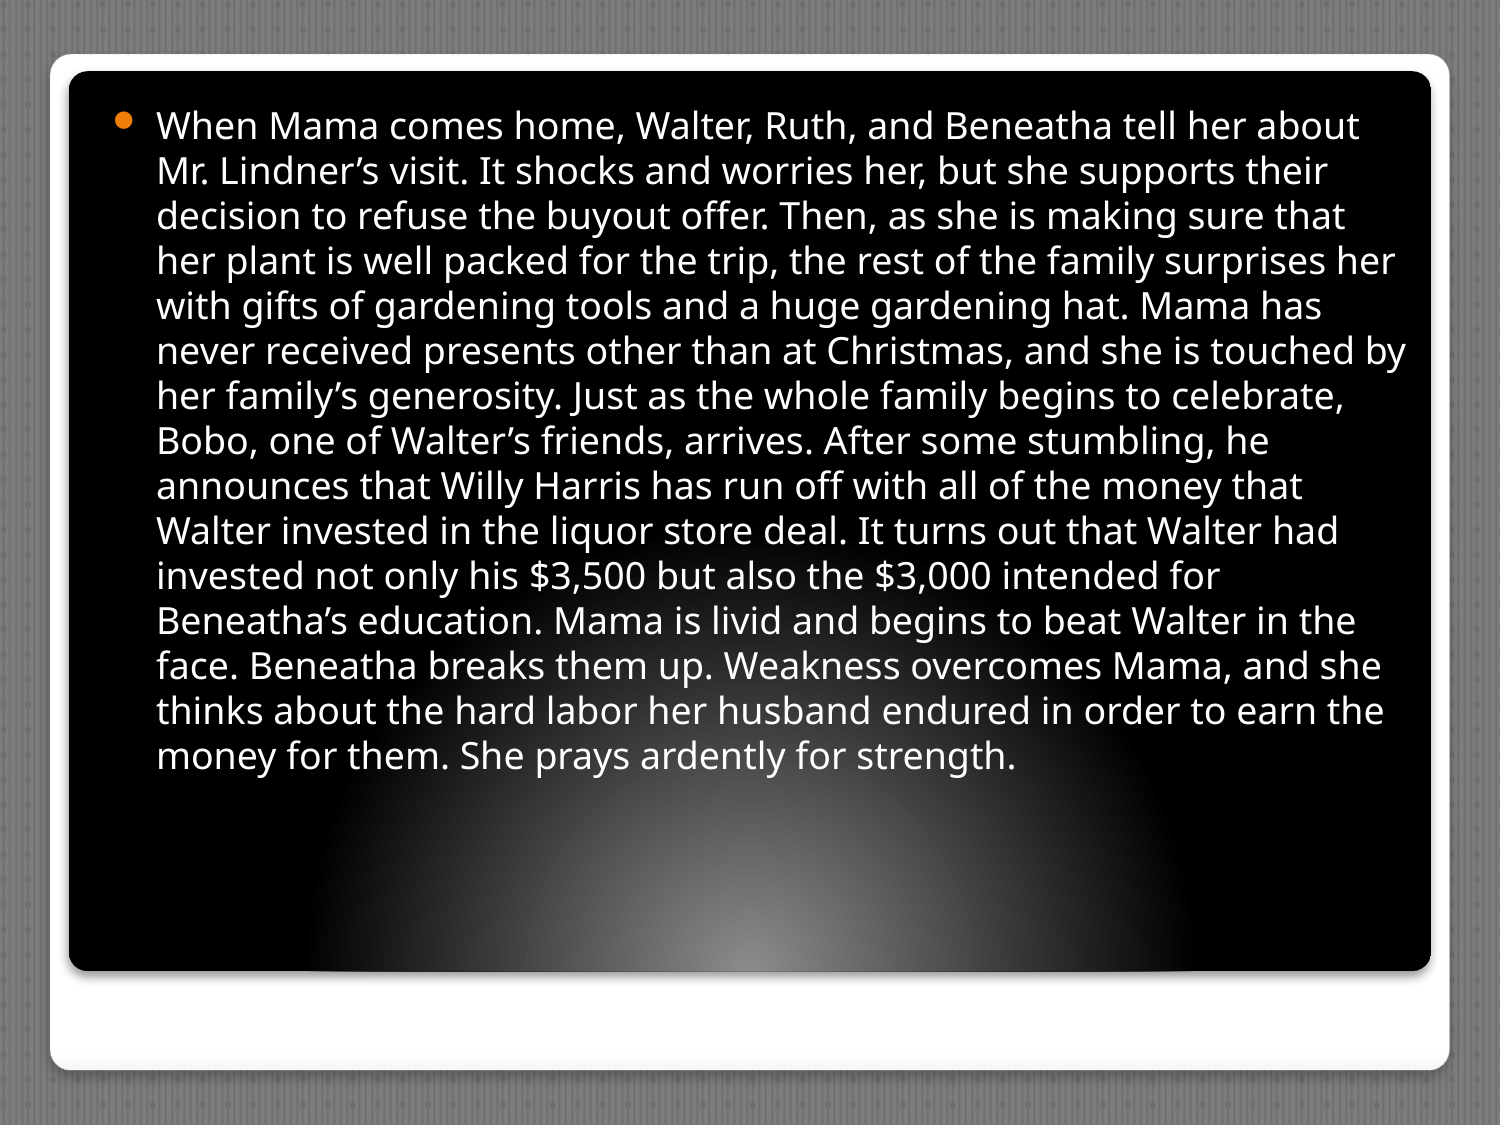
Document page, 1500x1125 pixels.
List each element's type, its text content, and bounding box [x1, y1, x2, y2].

list When Mama comes home, Walter, Ruth, and Beneatha tell her about Mr. Lindner’s visit. It shocks and worries her, but she supports their decision to refuse the buyout offer. Then, as she is making sure that her plant is well packed for the trip, the rest of the family surprises her with gifts of gardening tools and a huge gardening hat. Mama has never received presents other than at Christmas, and she is touched by her family’s generosity. Just as the whole family begins to celebrate, Bobo, one of Walter’s friends, arrives. After some stumbling, he announces that Willy Harris has run off with all of the money that Walter invested in the liquor store deal. It turns out that Walter had invested not only his $3,500 but also the $3,000 intended for Beneatha’s education. Mama is livid and begins to beat Walter in the face. Beneatha breaks them up. Weakness overcomes Mama, and she thinks about the hard labor her husband endured in order to earn the money for them. She prays ardently for strength. [82, 86, 1425, 774]
